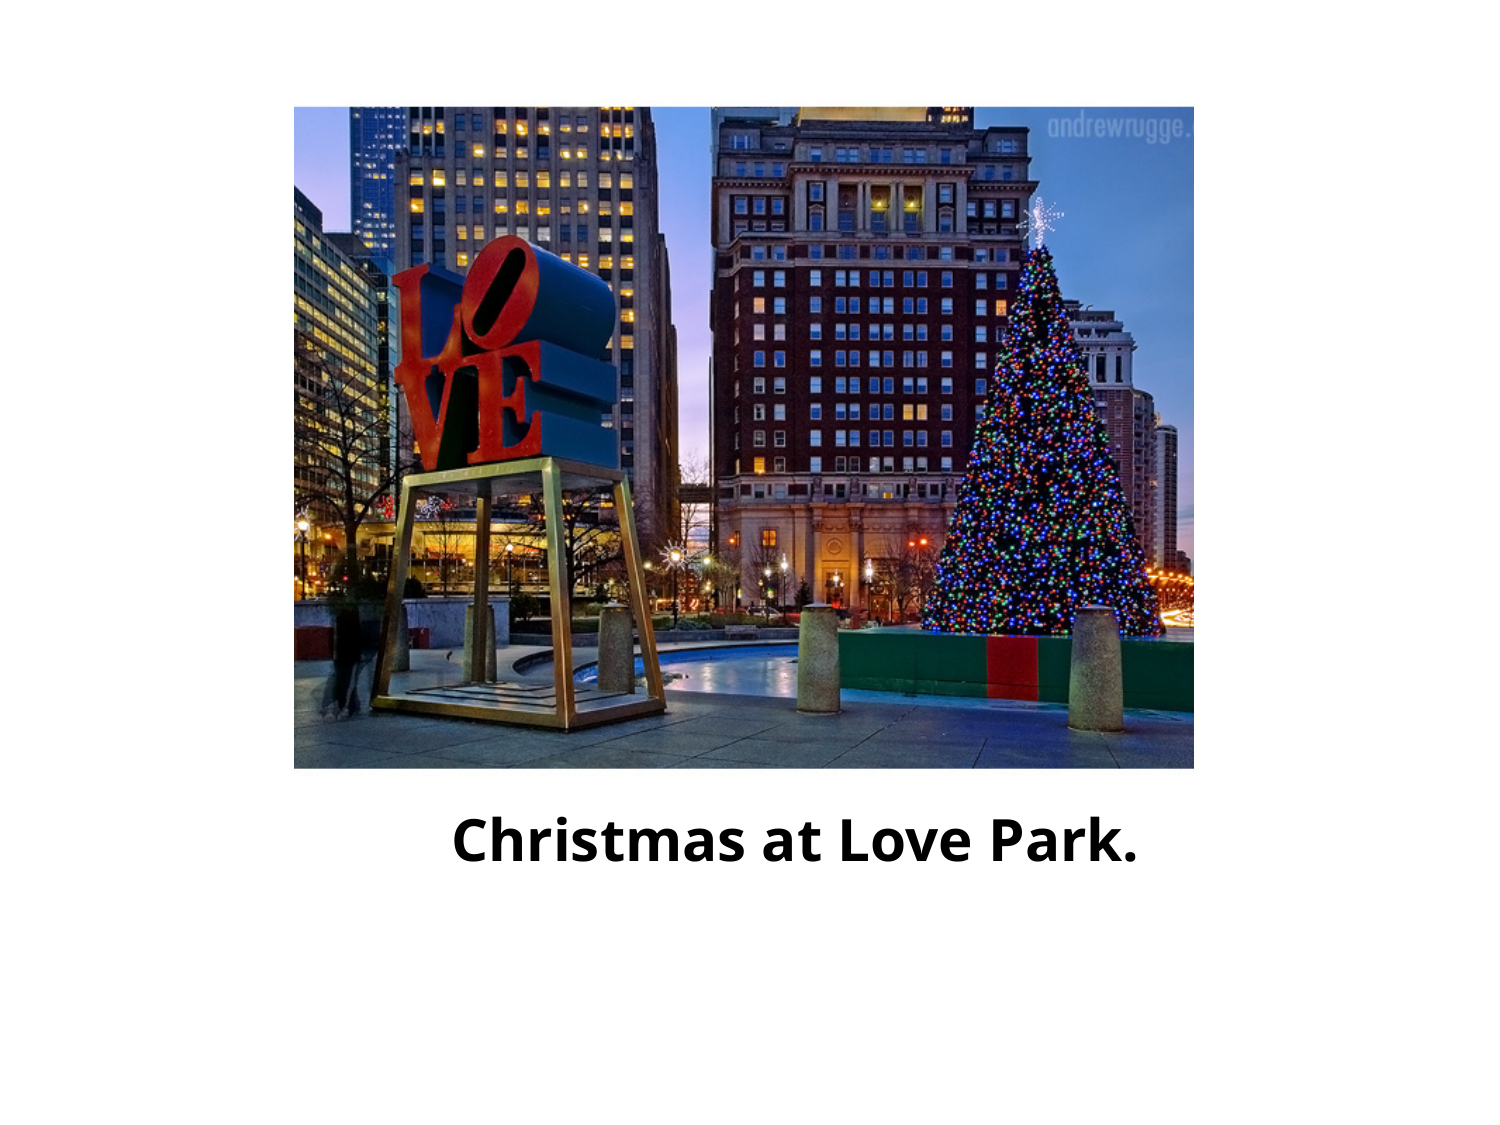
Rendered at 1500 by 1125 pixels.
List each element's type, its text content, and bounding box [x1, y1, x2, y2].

title Christmas at Love Park. [294, 787, 1194, 881]
picture [293, 100, 1195, 776]
